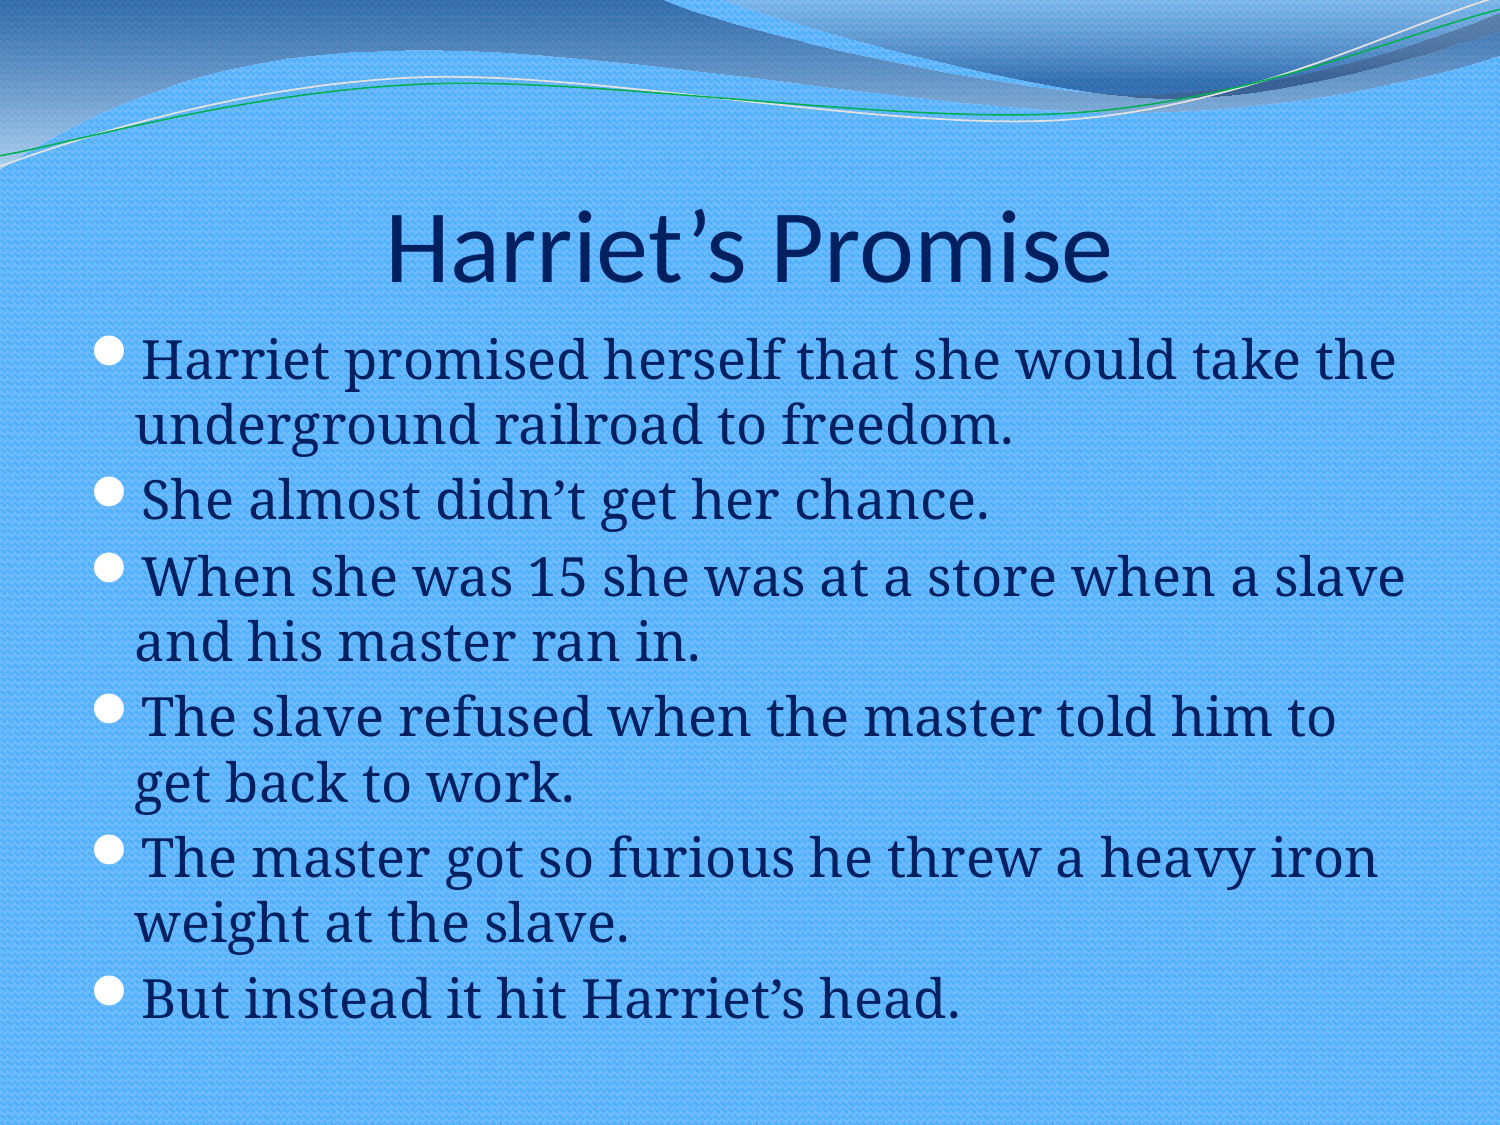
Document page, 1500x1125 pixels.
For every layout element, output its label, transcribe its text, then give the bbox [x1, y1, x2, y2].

title Harriet’s Promise [75, 115, 1425, 303]
list Harriet promised herself that she would take the underground railroad to freedom. She almost didn’t get her chance. When she was 15 she was at a store when a slave and his master ran in. The slave refused when the master told him to get back to work. The master got so furious he threw a heavy iron weight at the slave. But instead it hit Harriet’s head. [75, 317, 1425, 1038]
